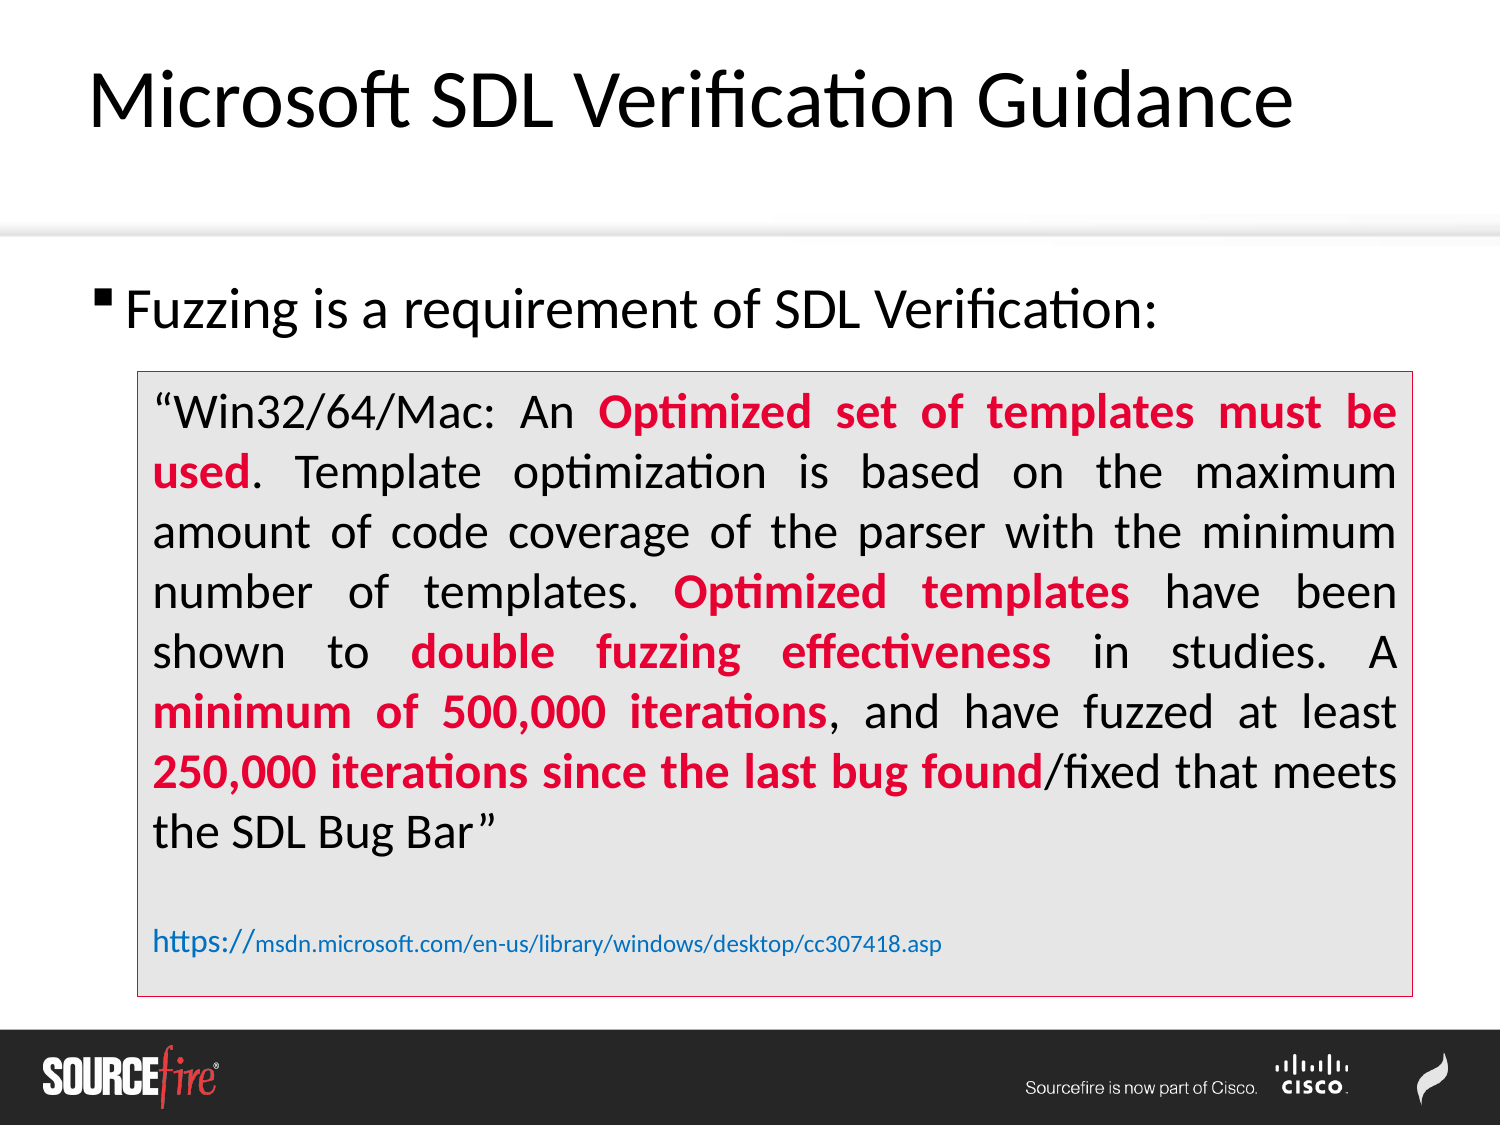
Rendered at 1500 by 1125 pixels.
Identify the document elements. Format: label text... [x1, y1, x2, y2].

picture [1417, 1051, 1448, 1106]
picture [1026, 1054, 1348, 1097]
text_box “Win32/64/Mac: An Optimized set of templates must be used. Template optimization is based on the maximum amount of code coverage of the parser with the minimum number of templates. Optimized templates have been shown to double fuzzing effectiveness in studies. A minimum of 500,000 iterations, and have fuzzed at least 250,000 iterations since the last bug found/fixed that meets the SDL Bug Bar” https://msdn.microsoft.com/en-us/library/windows/desktop/cc307418.asp [137, 371, 1413, 997]
picture [0, 214, 1500, 246]
text_box Microsoft SDL Verification Guidance [72, 51, 1423, 215]
picture [43, 1045, 219, 1109]
text_box Fuzzing is a requirement of SDL Verification: [75, 262, 1425, 1005]
